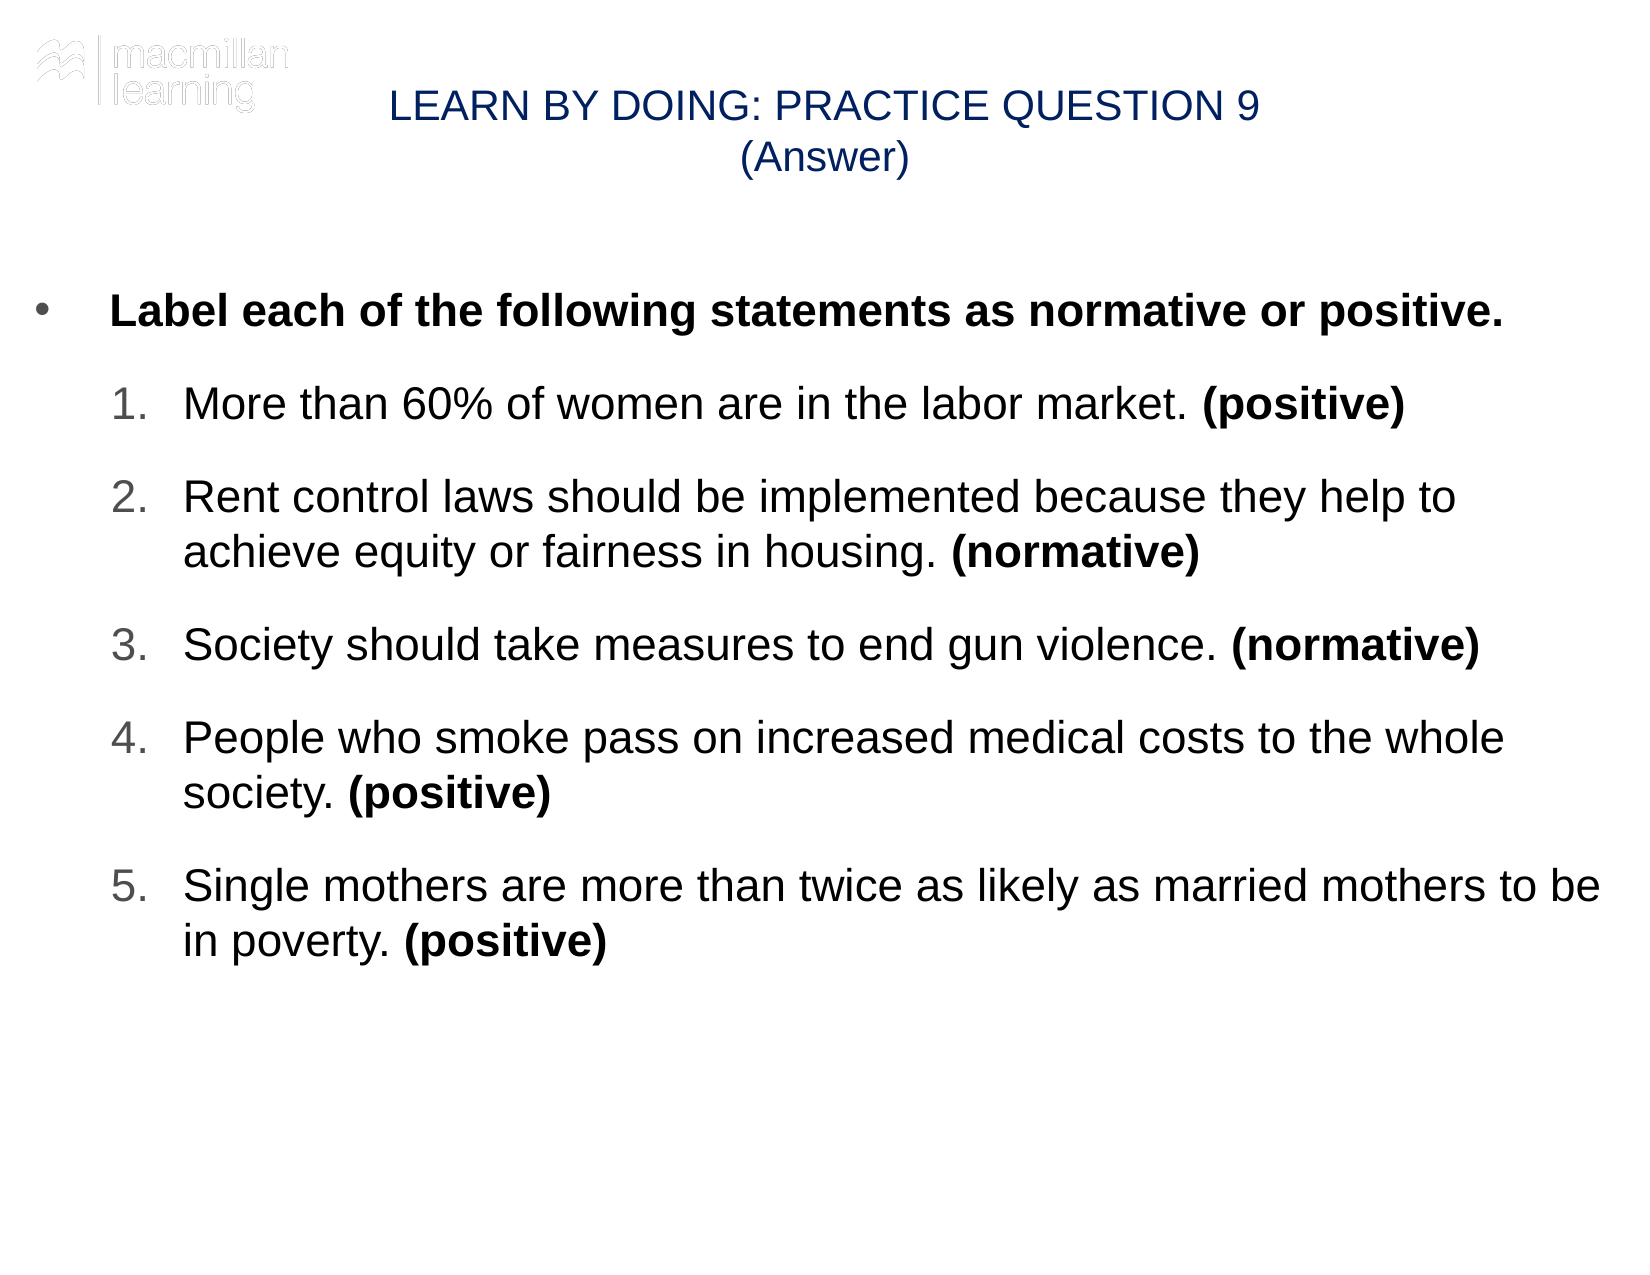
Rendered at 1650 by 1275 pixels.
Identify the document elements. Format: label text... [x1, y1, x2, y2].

title LEARN BY DOING: PRACTICE QUESTION 9 (Answer) [0, 62, 1650, 197]
picture [37, 35, 288, 62]
list Label each of the following statements as normative or positive. More than 60% of women are in the labor market. (positive) Rent control laws should be implemented because they help to achieve equity or fairness in housing. (normative) Society should take measures to end gun violence. (normative) People who smoke pass on increased medical costs to the whole society. (positive) Single mothers are more than twice as likely as married mothers to be in poverty. (positive) [19, 266, 1628, 1074]
